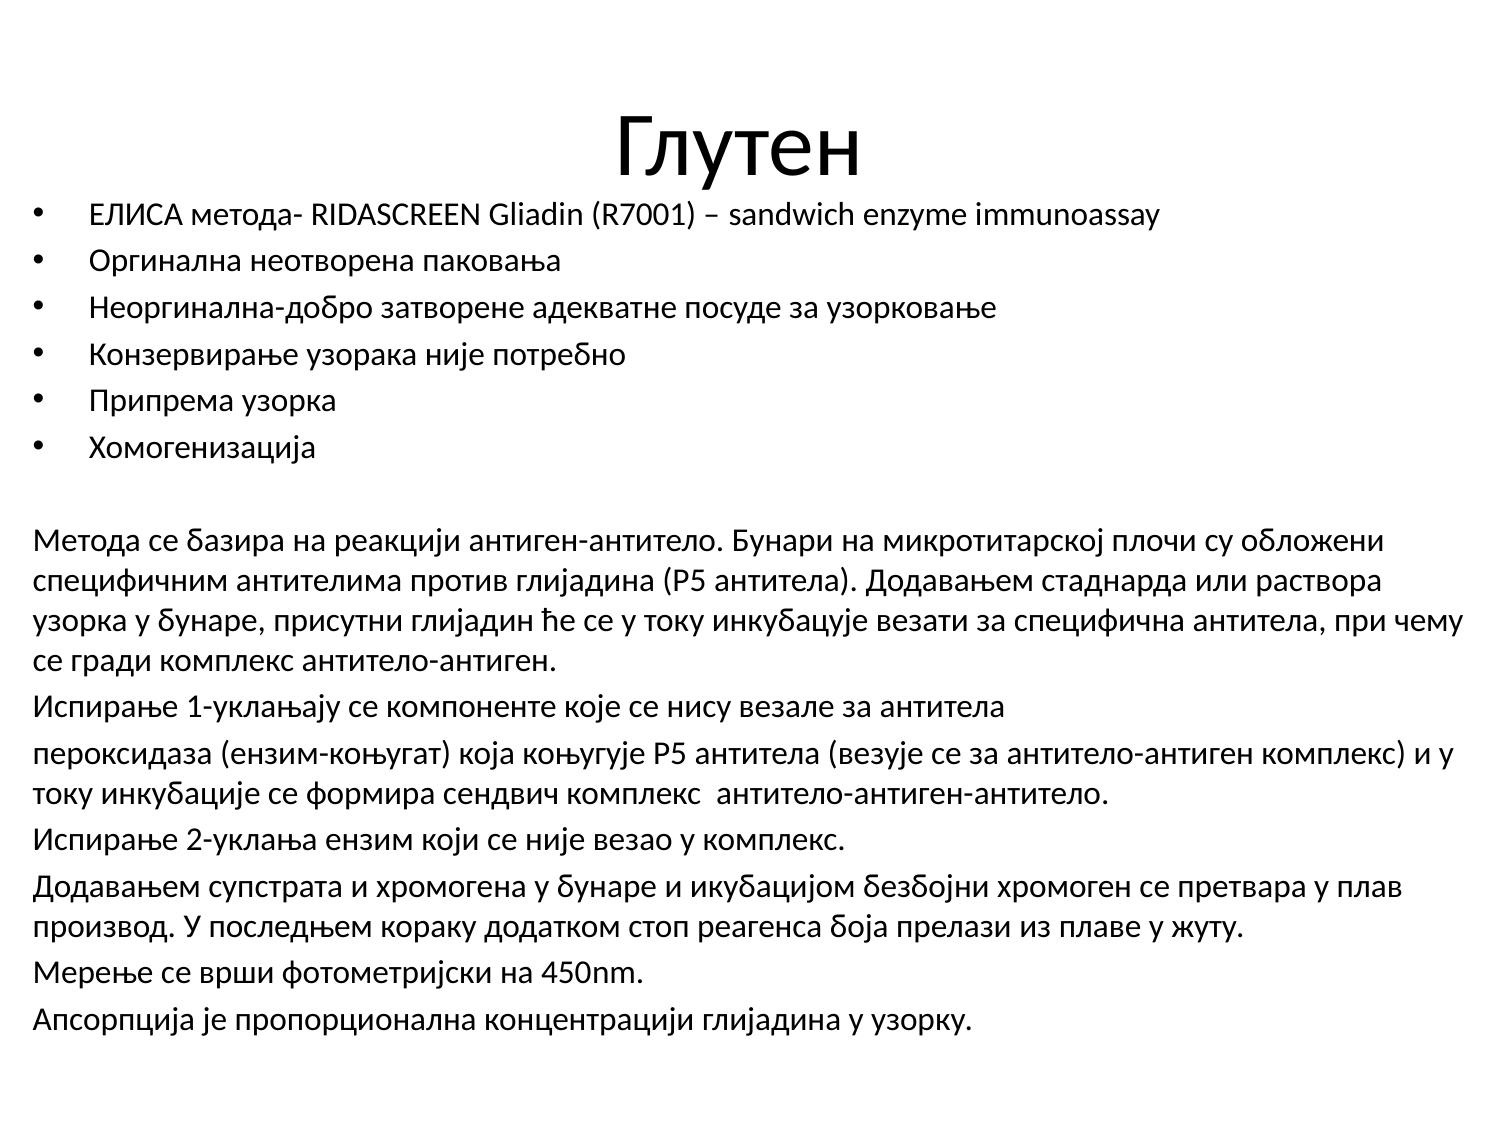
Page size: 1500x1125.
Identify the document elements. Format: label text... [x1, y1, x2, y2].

list ЕЛИСА метода- RIDASCREEN Gliadin (R7001) – sandwich enzyme immunoassay Оргинална неотворена паковања Неоргинална-добро затворене адекватне посуде за узорковање Конзервирање узорака није потребно Припрема узорка Хомогенизација Метода се базира на реакцији антиген-антитело. Бунари на микротитарској плочи су обложени специфичним антителима против глијадина (Р5 антитела). Додавањем стаднарда или раствора узорка у бунаре, присутни глијадин ће се у току инкубацује везати за специфична антитела, при чему се гради комплекс антитело-антиген. Испирање 1-уклањају се компоненте које се нису везале за антитела пероксидаза (ензим-коњугат) која коњугује Р5 антитела (везује се за антитело-антиген комплекс) и у току инкубације се формира сендвич комплекс антитело-антиген-антитело. Испирање 2-уклања ензим који се није везао у комплекс. Додавањем супстрата и хромогена у бунаре и икубацијом безбојни хромоген се претвара у плав производ. У последњем кораку додатком стоп реагенса боја прелази из плаве у жуту. Мерење се врши фотометријски на 450nm. Апсорпција је пропорционална концентрацији глијадина у узорку. [17, 184, 1483, 1094]
title Глутен [75, 45, 1425, 184]
